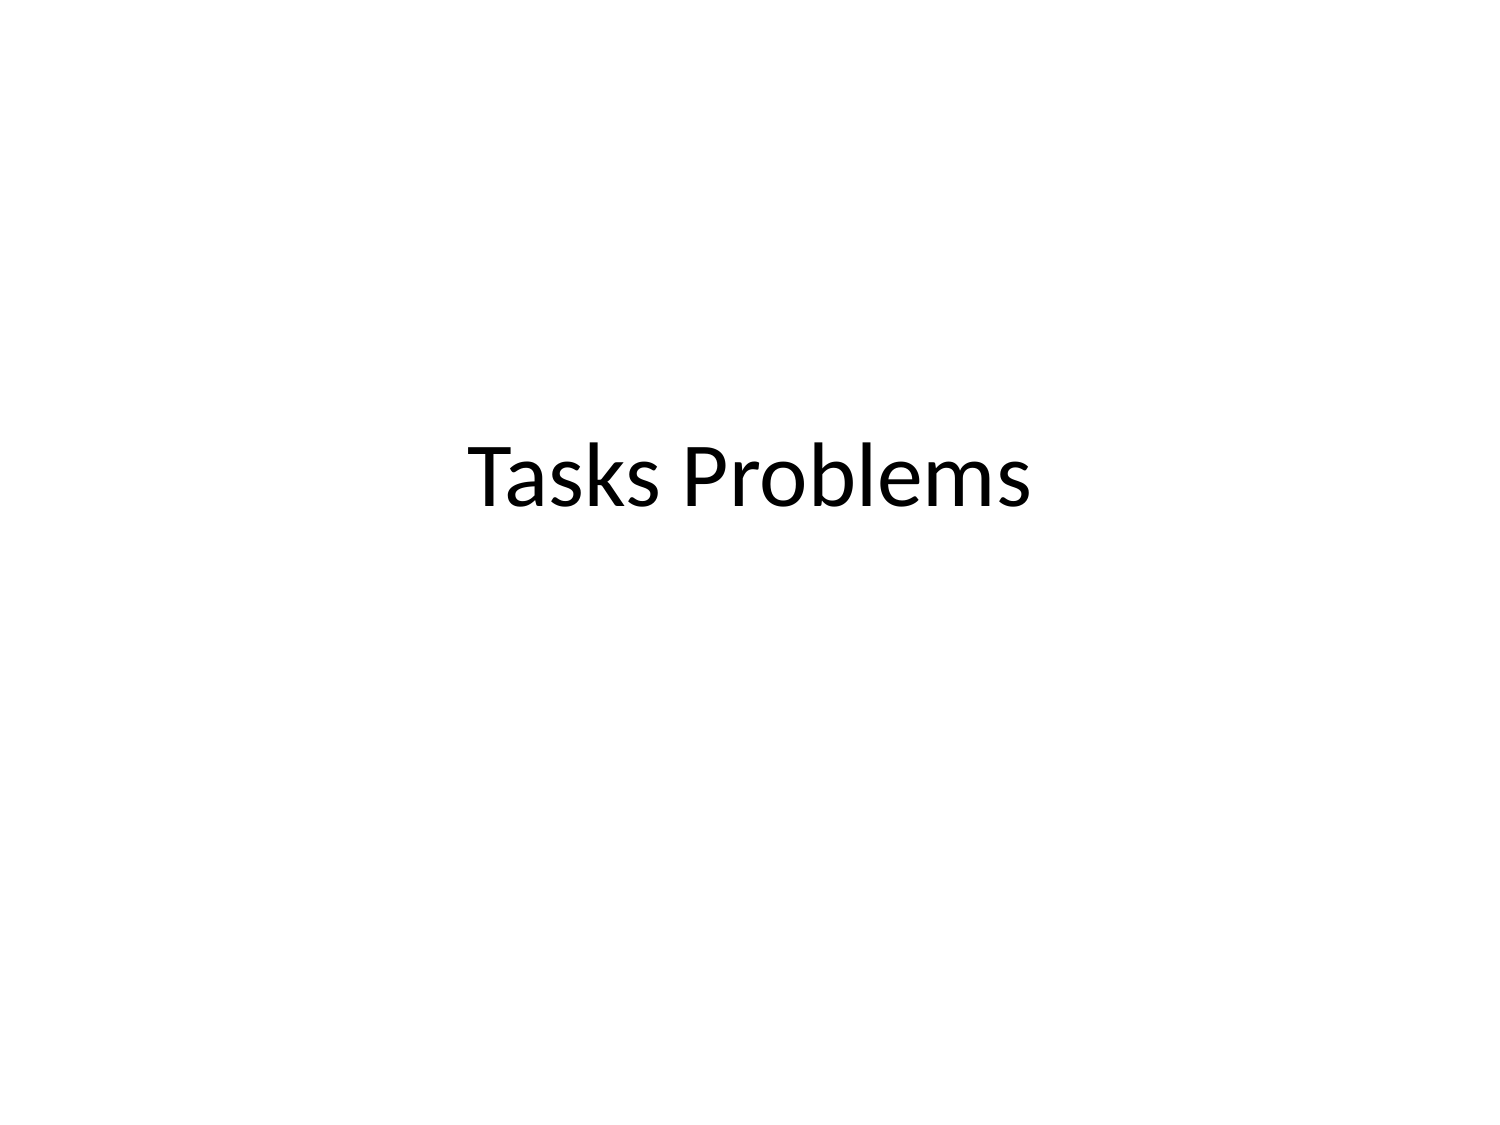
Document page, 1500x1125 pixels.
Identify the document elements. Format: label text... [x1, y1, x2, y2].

title Tasks Problems [112, 349, 1388, 591]
